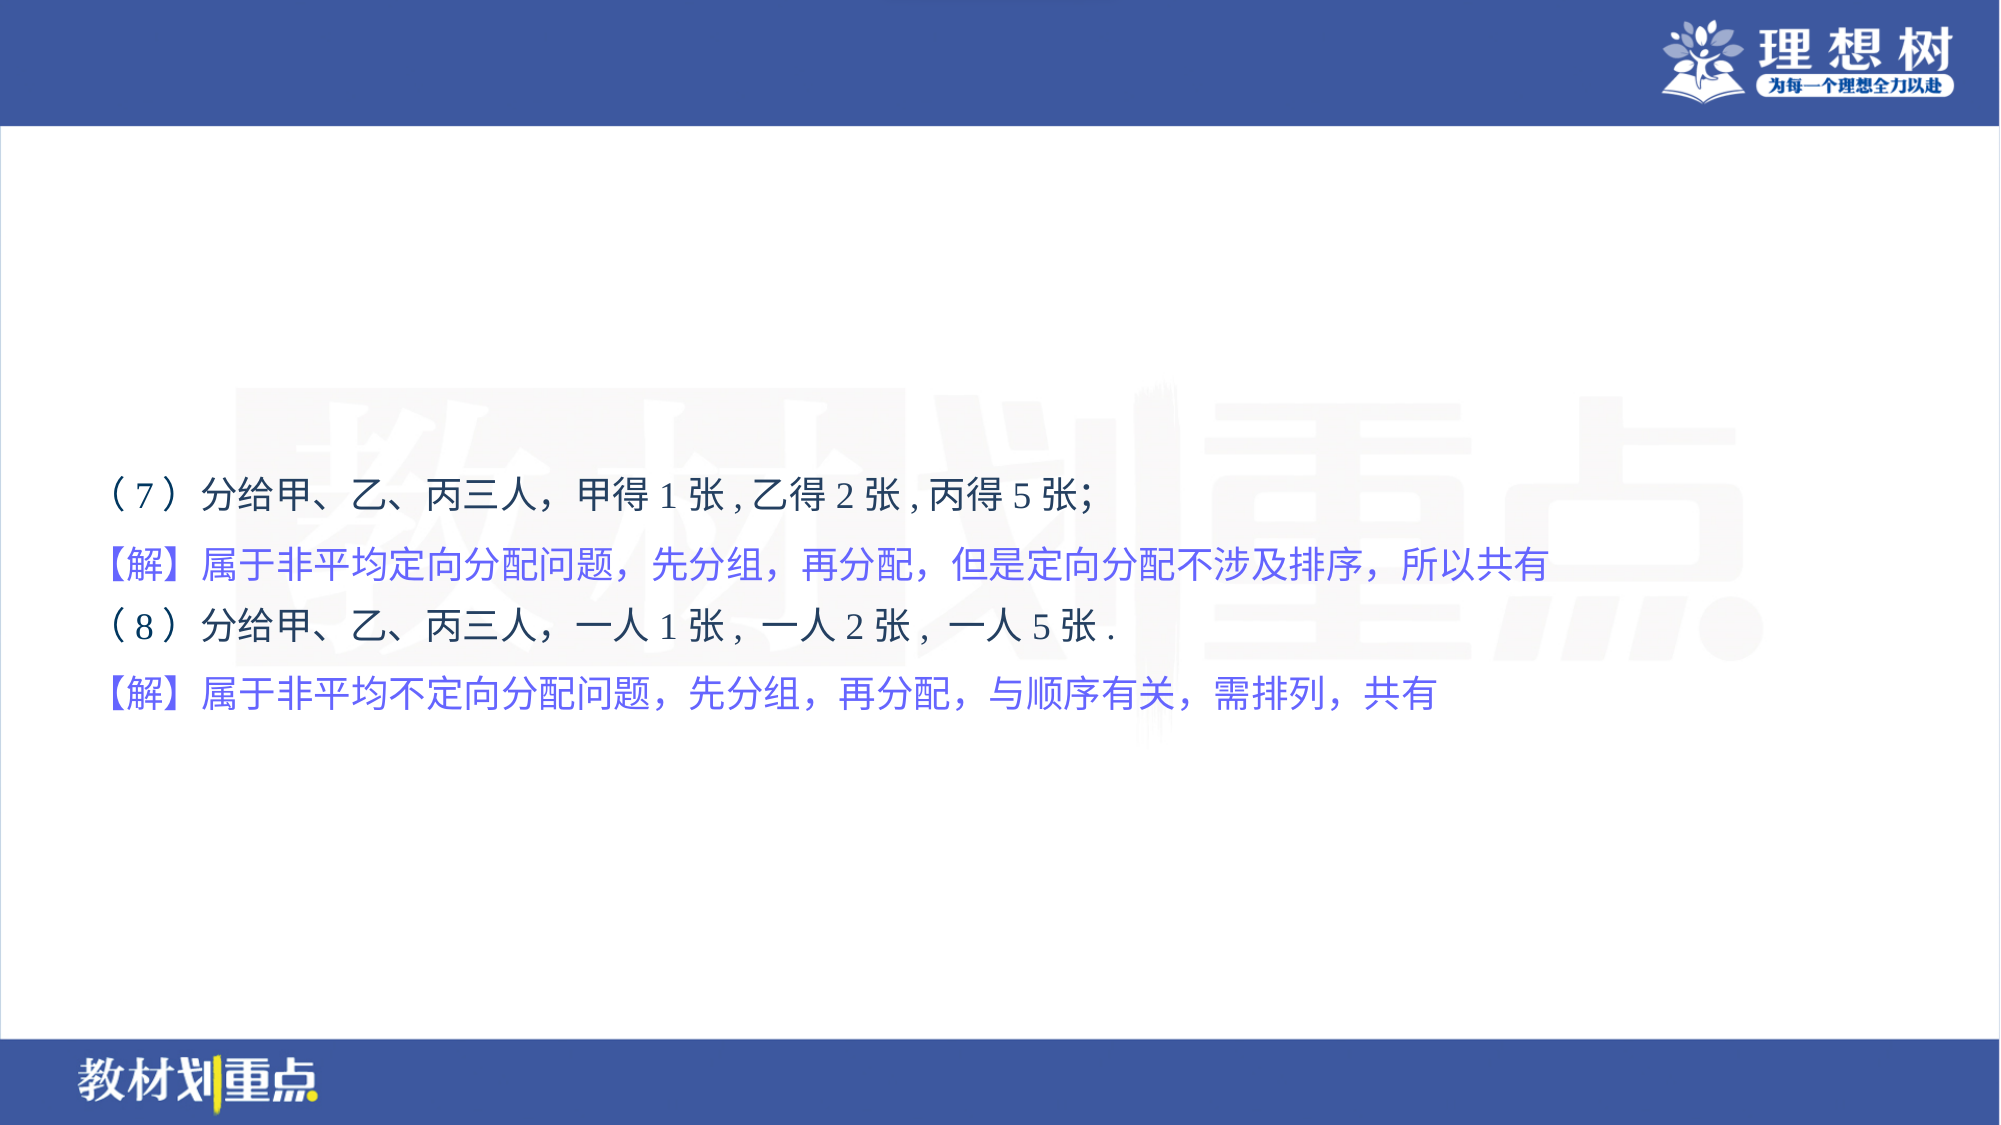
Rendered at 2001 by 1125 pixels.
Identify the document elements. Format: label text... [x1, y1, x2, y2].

text_box （8）分给甲、乙、丙三人，一人1张, 一人2张, 一人5张. [88, 579, 1911, 640]
picture [0, 0, 2000, 1125]
text_box （7）分给甲、乙、丙三人，甲得1张,乙得2张,丙得5张； [88, 448, 1911, 509]
